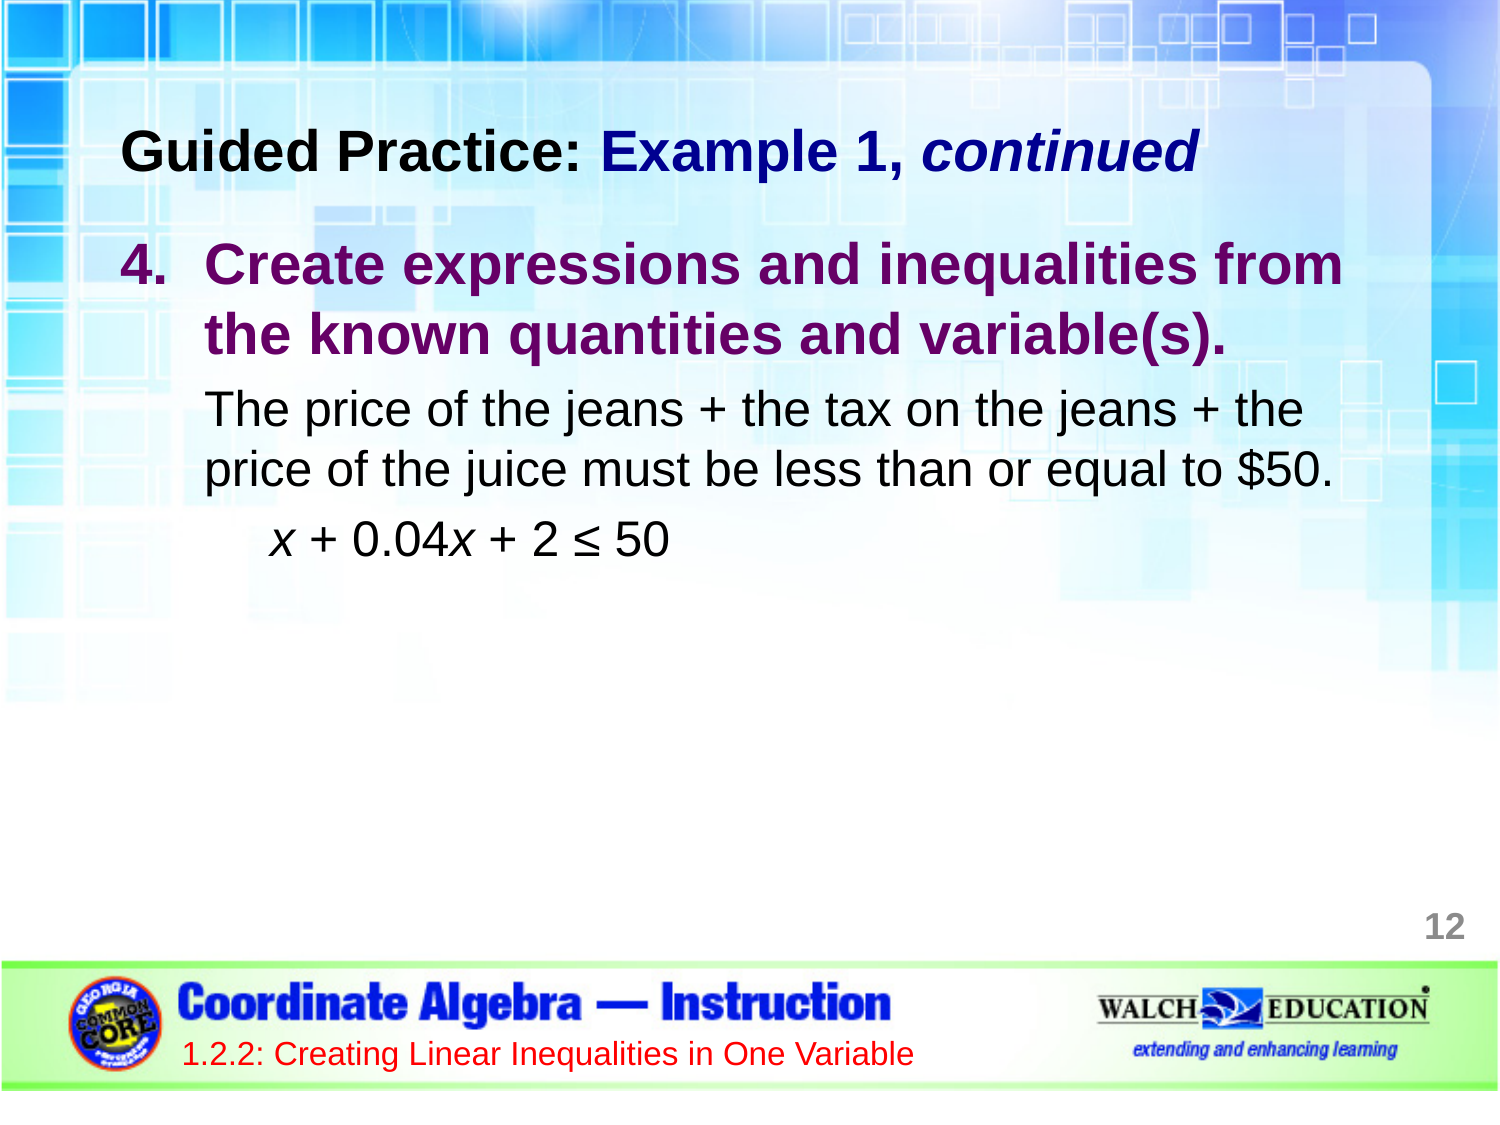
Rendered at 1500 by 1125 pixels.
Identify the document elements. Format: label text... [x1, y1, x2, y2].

picture [1, 0, 1500, 1091]
list 1.2.2: Creating Linear Inequalities in One Variable [166, 1024, 1074, 1069]
subtitle Guided Practice: Example 1, continued Create expressions and inequalities from the known quantities and variable(s). The price of the jeans + the tax on the jeans + the price of the juice must be less than or equal to $50. x + 0.04x + 2 ≤ 50 [105, 105, 1394, 925]
slide_number 12 [1361, 901, 1481, 949]
